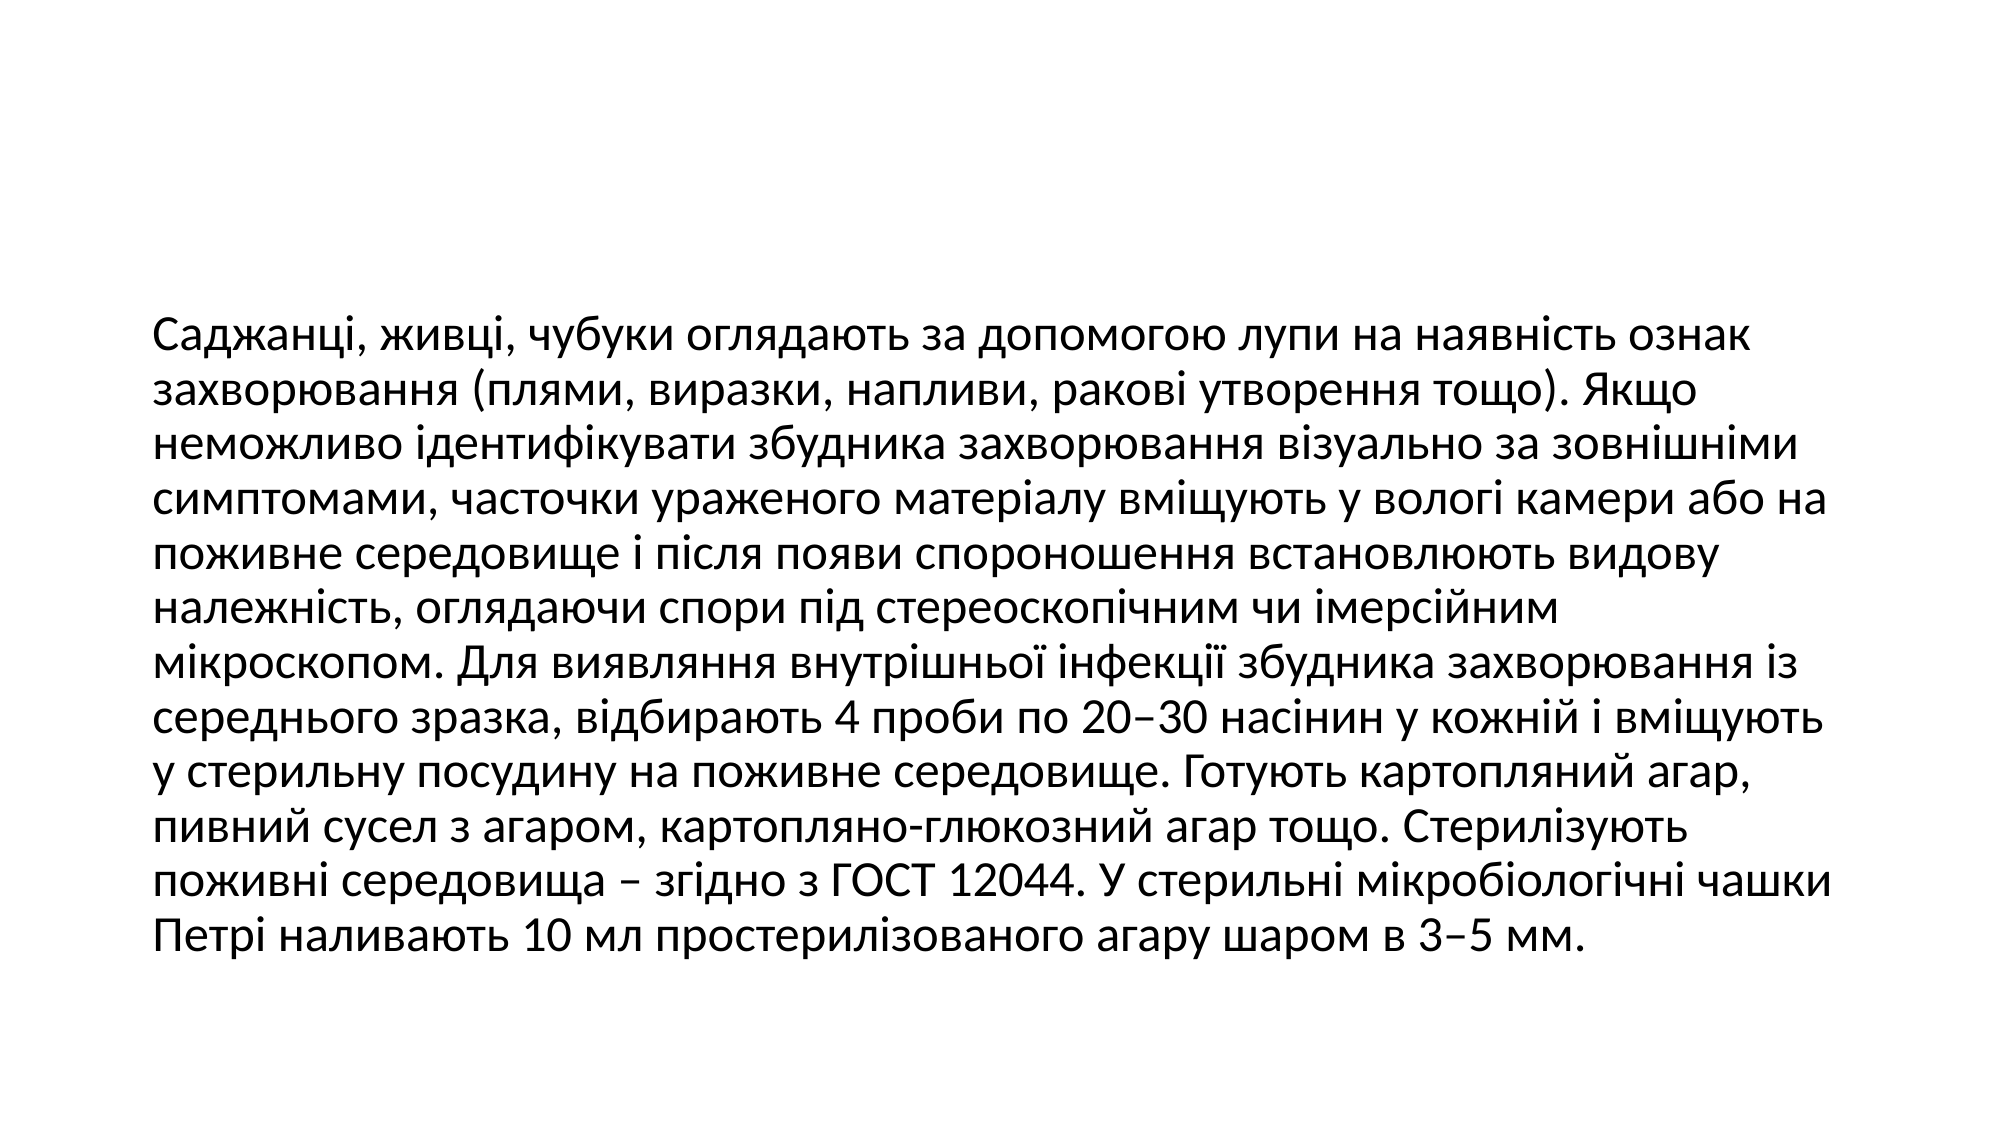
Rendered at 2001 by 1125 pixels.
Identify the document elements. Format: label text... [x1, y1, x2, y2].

list Саджанці, живці, чубуки оглядають за допомогою лупи на наявність ознак захворювання (плями, виразки, напливи, ракові утворення тощо). Якщо неможливо ідентифікувати збудника захворювання візуально за зовнішніми симптомами, часточки ураженого матеріалу вміщують у вологі камери або на поживне середовище і після появи спороношення встановлюють видову належність, оглядаючи спори під стереоскопічним чи імерсійним мікроскопом. Для виявляння внутрішньої інфекції збудника захворювання із середнього зразка, відбирають 4 проби по 20–30 насінин у кожній і вміщують у стерильну посудину на поживне середовище. Готують картопляний агар, пивний сусел з агаром, картопляно-глюкозний агар тощо. Стерилізують поживні середовища – згідно з ГОСТ 12044. У стерильні мікробіологічні чашки Петрі наливають 10 мл простерилізованого агару шаром в 3–5 мм. [137, 299, 1863, 1014]
